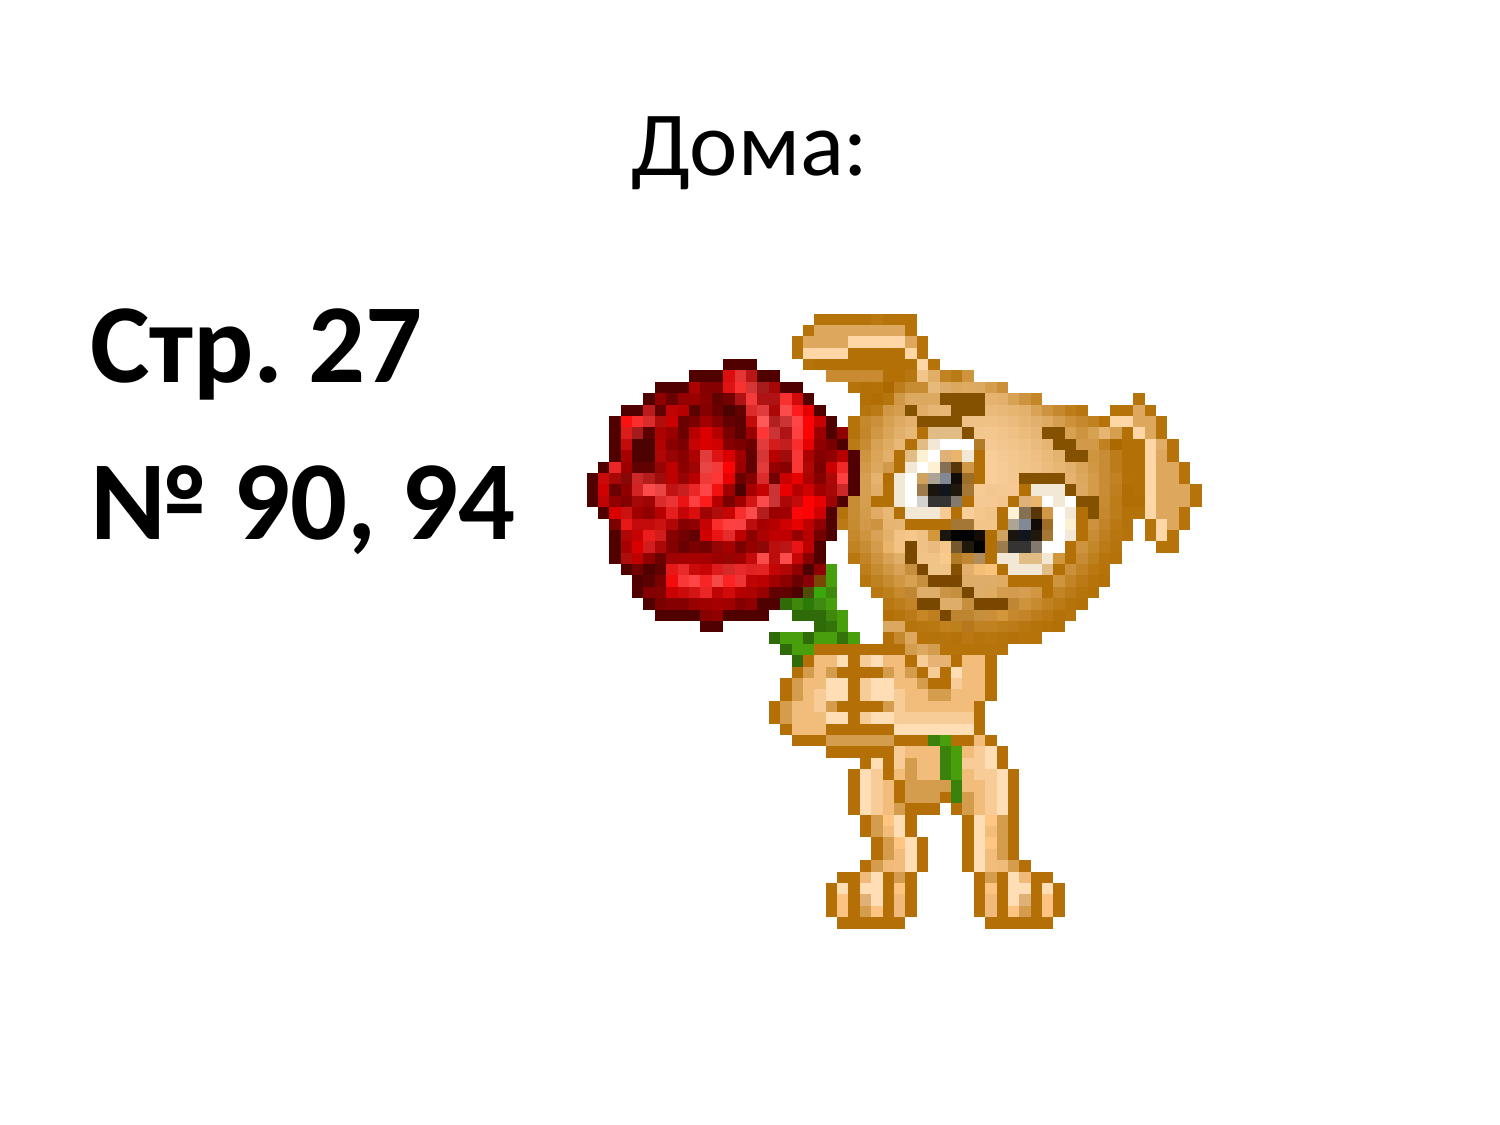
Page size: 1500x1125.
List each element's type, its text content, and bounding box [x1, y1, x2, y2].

picture [587, 314, 1203, 929]
list Стр. 27 № 90, 94 [75, 262, 1425, 1005]
title Дома: [75, 45, 1425, 233]
